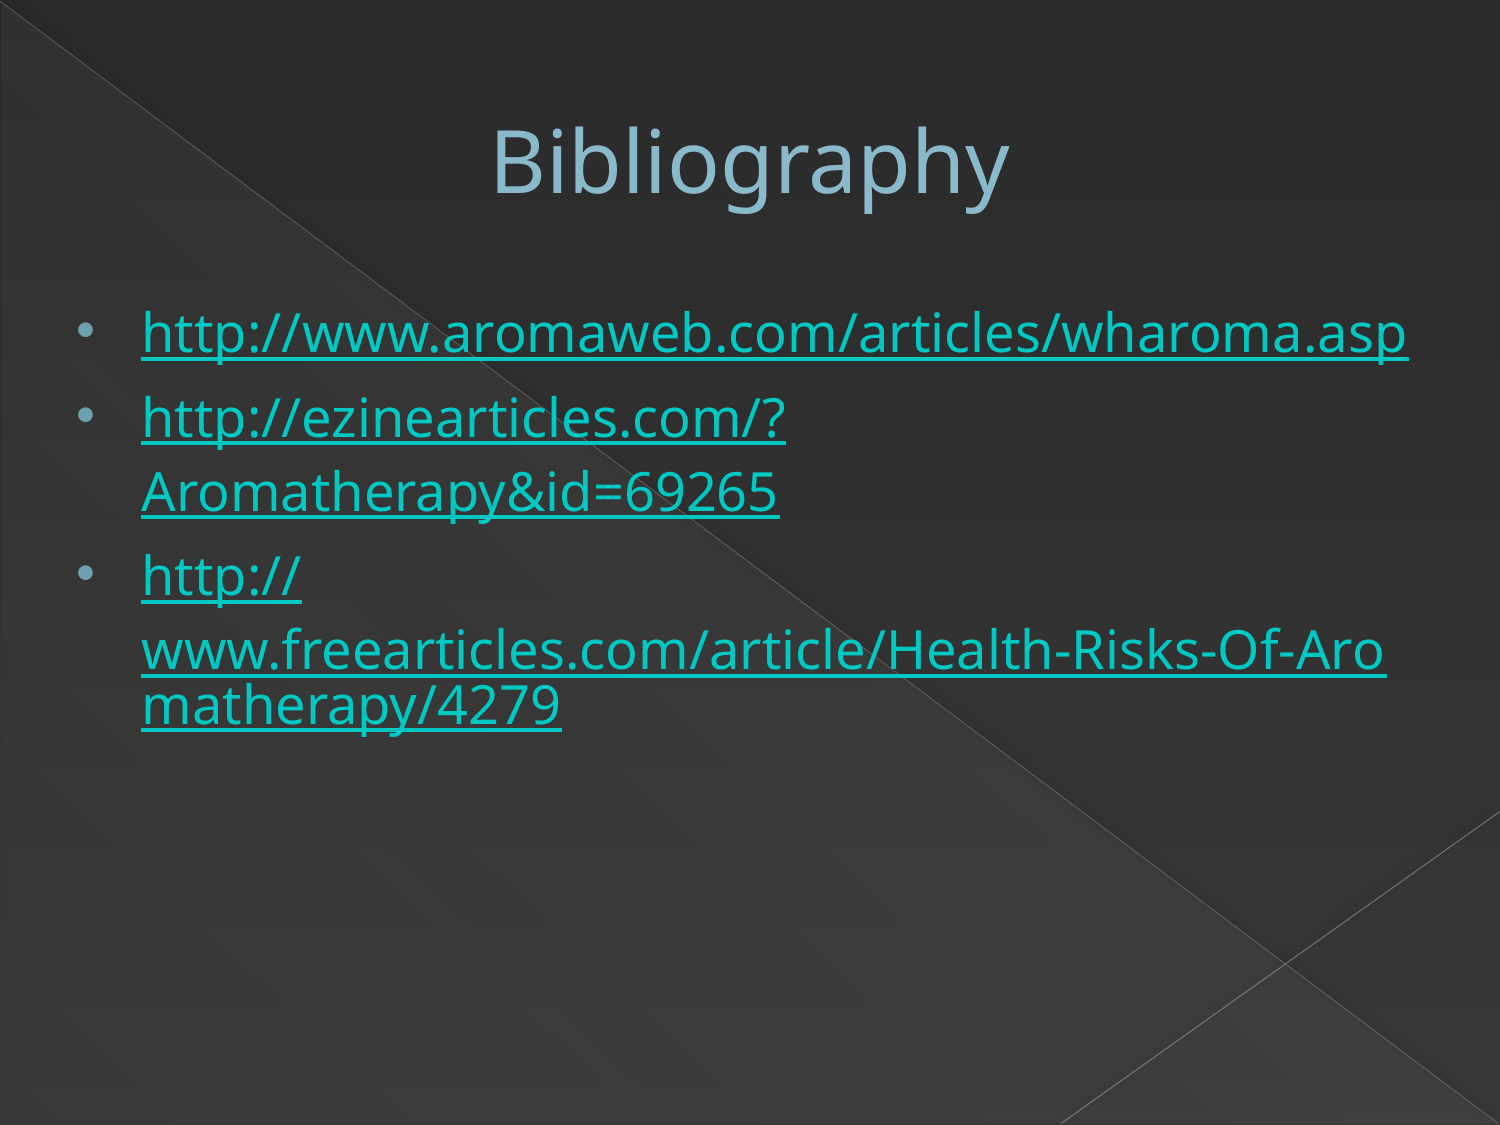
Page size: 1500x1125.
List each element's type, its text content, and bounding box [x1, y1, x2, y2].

title Bibliography [75, 43, 1425, 274]
list http://www.aromaweb.com/articles/wharoma.asp http://ezinearticles.com/?Aromatherapy&id=69265 http://www.freearticles.com/article/Health-Risks-Of-Aromatherapy/4279 [53, 290, 1437, 843]
